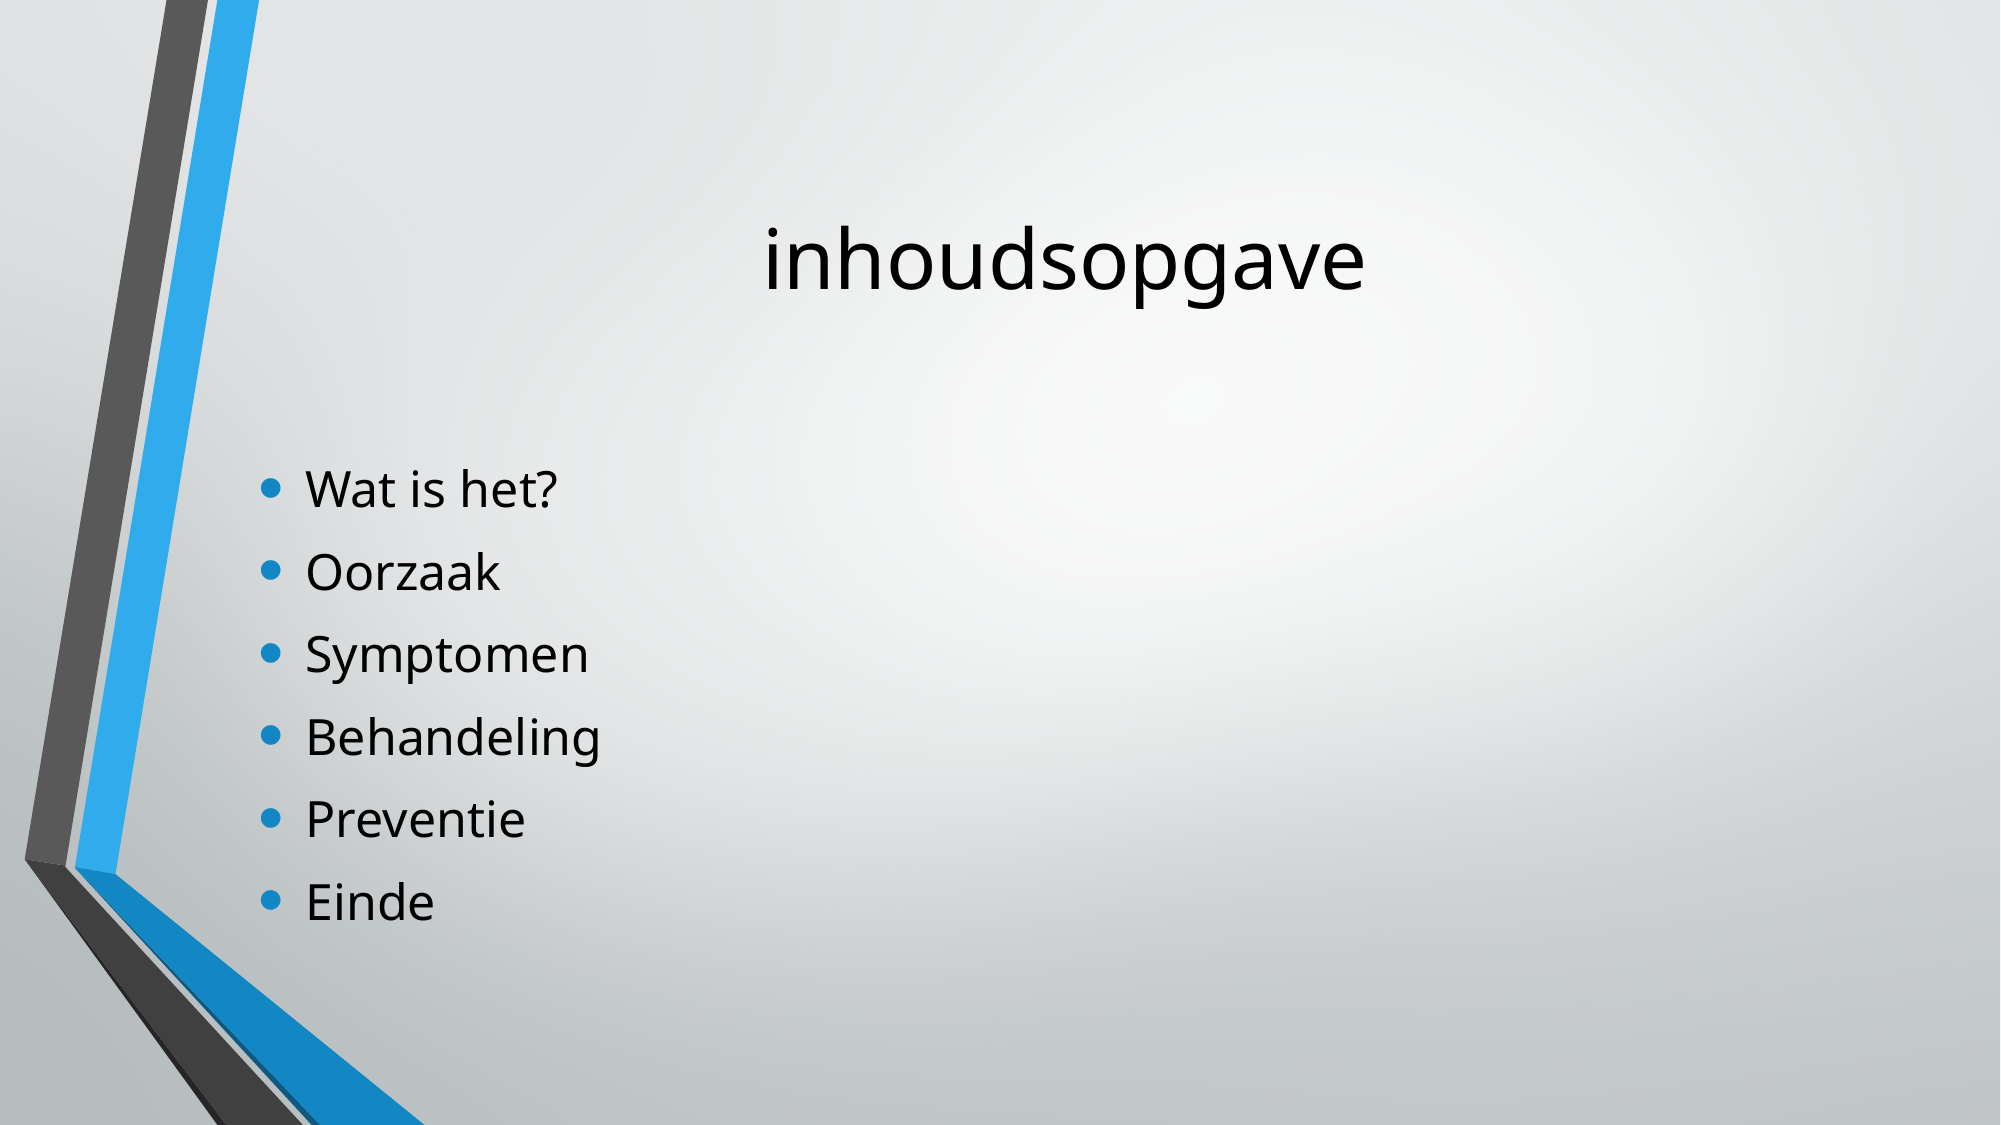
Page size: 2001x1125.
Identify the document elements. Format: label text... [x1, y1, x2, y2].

list Wat is het? Oorzaak Symptomen Behandeling Preventie Einde [243, 437, 1887, 950]
title inhoudsopgave [243, 112, 1887, 400]
